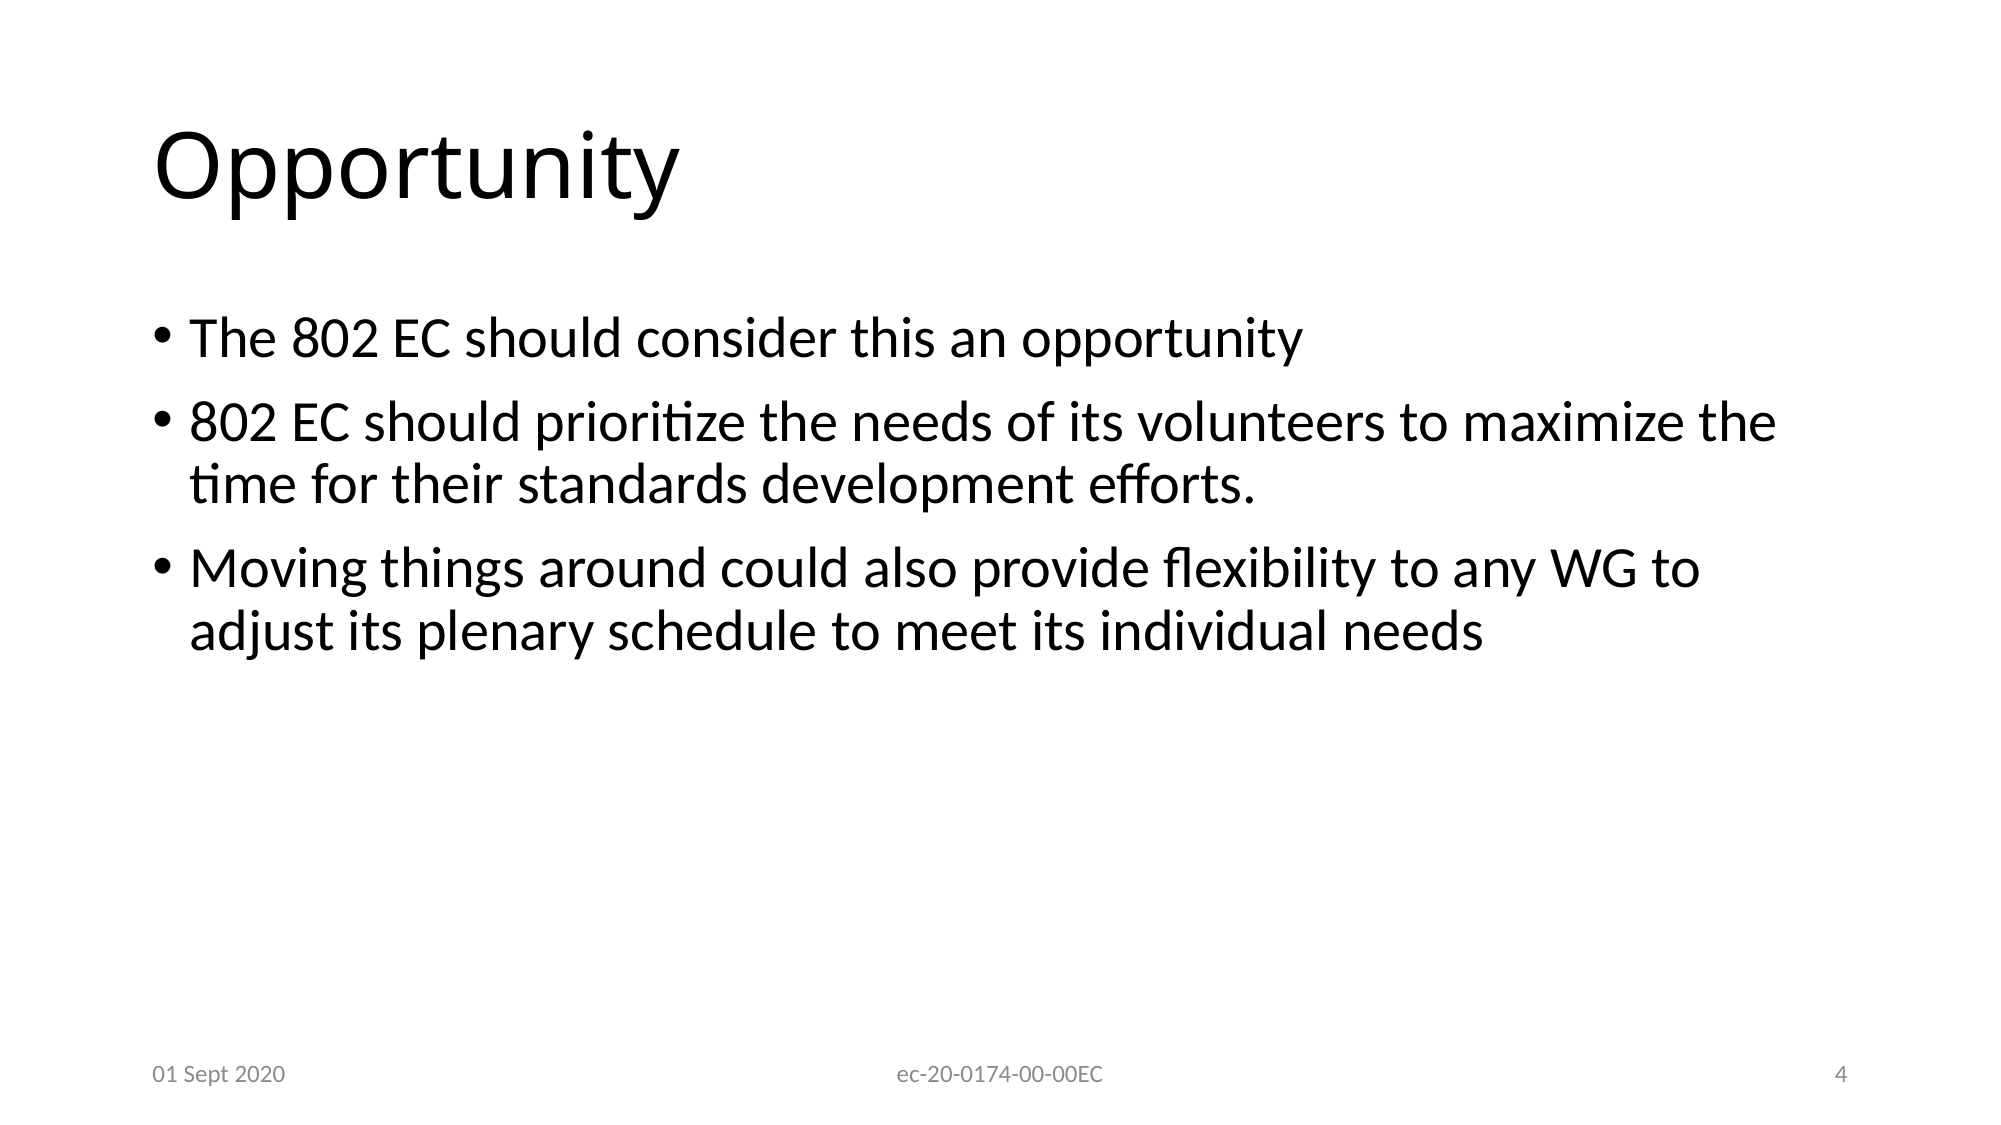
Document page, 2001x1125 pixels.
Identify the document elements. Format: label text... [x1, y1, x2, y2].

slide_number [137, 1042, 588, 1103]
slide_number 4 [1412, 1042, 1863, 1103]
title Opportunity [137, 59, 1863, 278]
list The 802 EC should consider this an opportunity 802 EC should prioritize the needs of its volunteers to maximize the time for their standards development efforts. Moving things around could also provide flexibility to any WG to adjust its plenary schedule to meet its individual needs [137, 299, 1863, 1014]
footer ec-20-0174-00-00EC [662, 1042, 1338, 1103]
